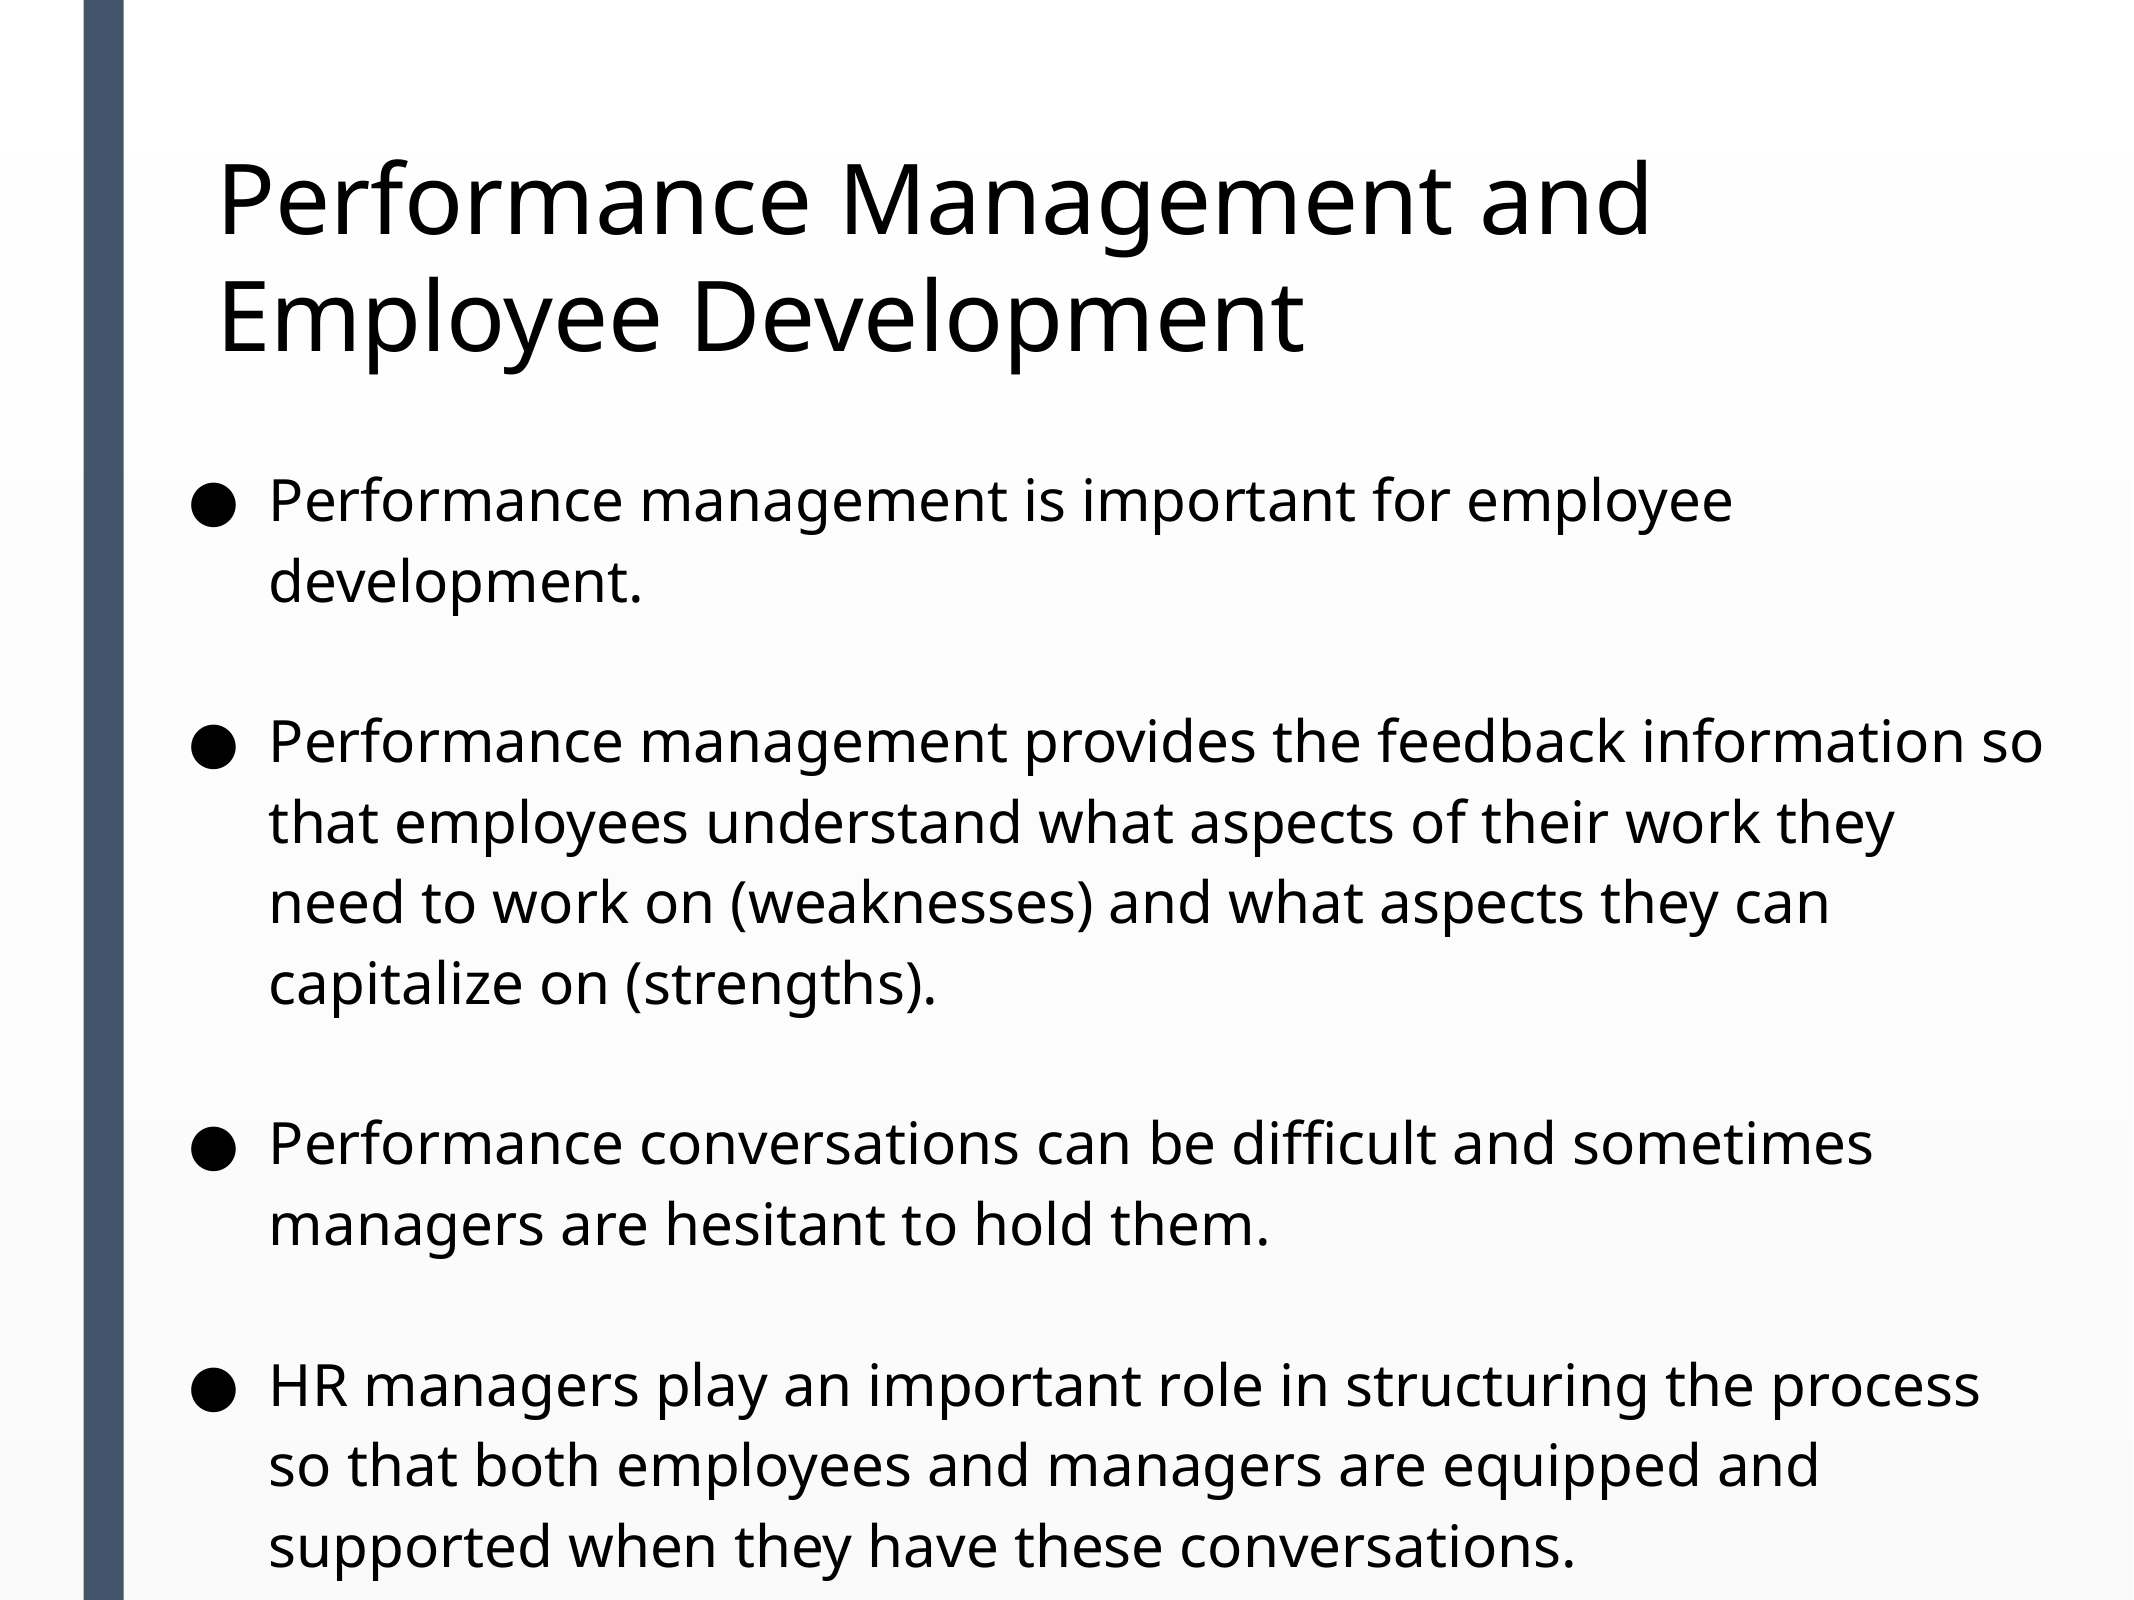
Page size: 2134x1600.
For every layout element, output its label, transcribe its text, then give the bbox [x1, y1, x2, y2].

list Performance management is important for employee development. Performance management provides the feedback information so that employees understand what aspects of their work they need to work on (weaknesses) and what aspects they can capitalize on (strengths). Performance conversations can be difficult and sometimes managers are hesitant to hold them. HR managers play an important role in structuring the process so that both employees and managers are equipped and supported when they have these conversations. [147, 437, 2061, 1501]
title Performance Management and Employee Development [200, 121, 2061, 317]
